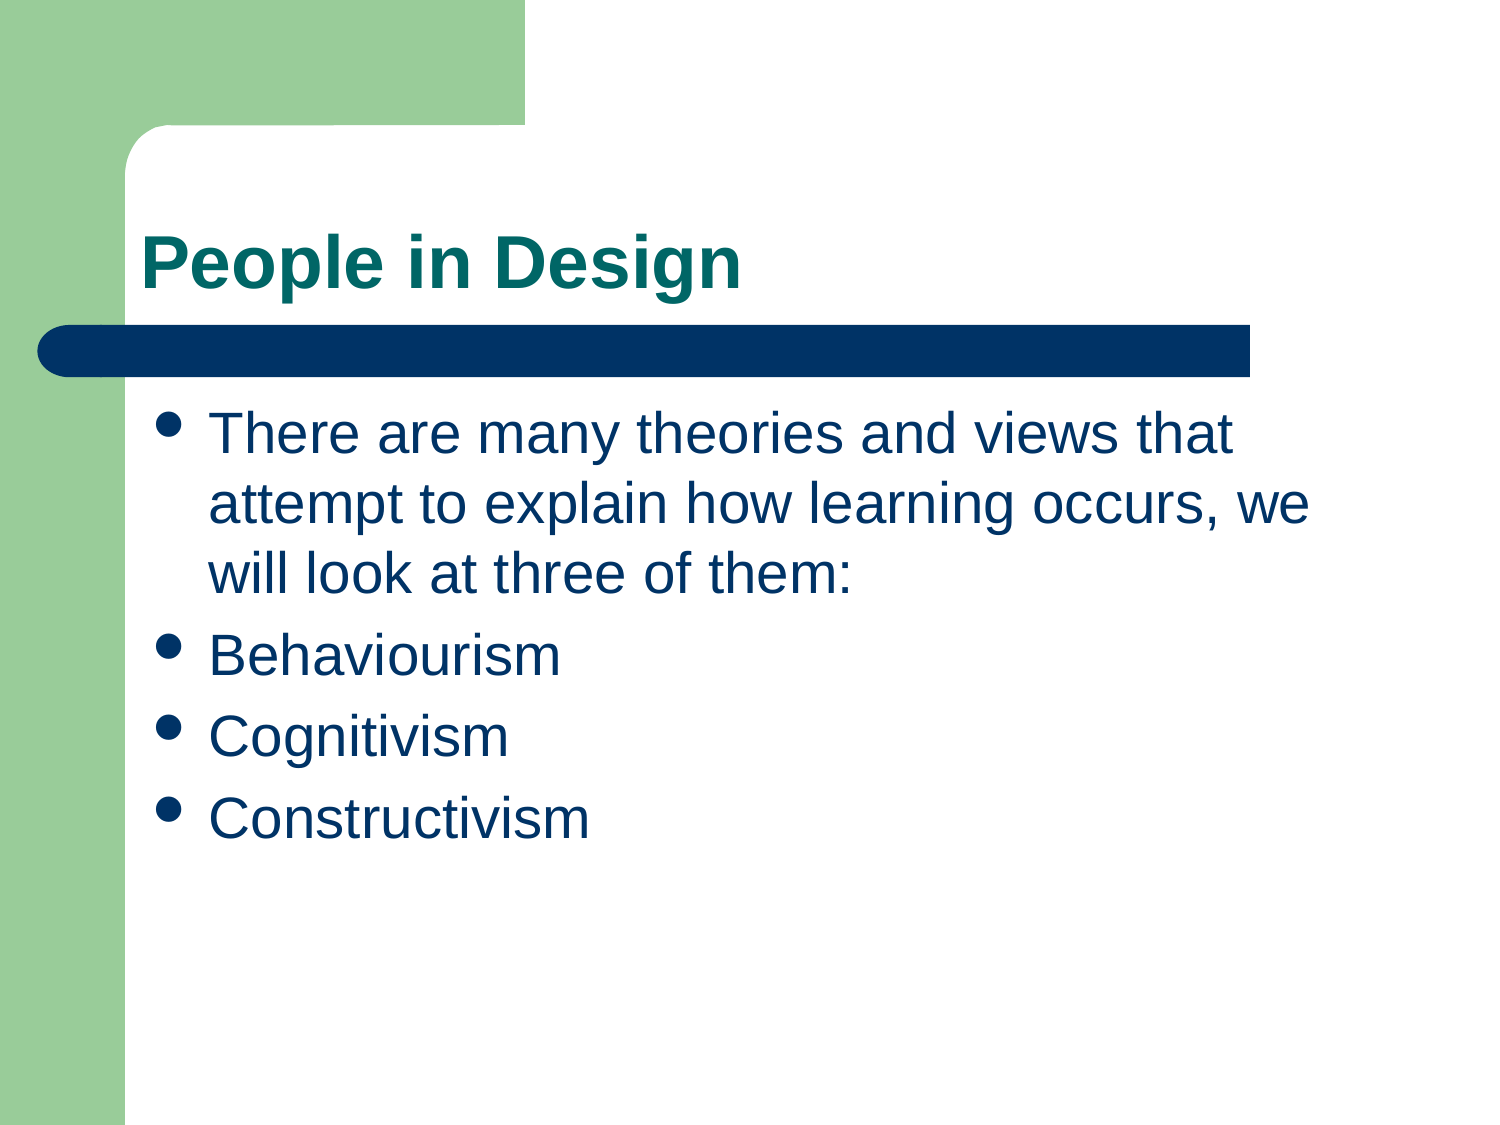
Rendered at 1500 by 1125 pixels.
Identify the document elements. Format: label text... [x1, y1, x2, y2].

title People in Design [124, 124, 1426, 313]
list There are many theories and views that attempt to explain how learning occurs, we will look at three of them: Behaviourism Cognitivism Constructivism [137, 387, 1400, 999]
